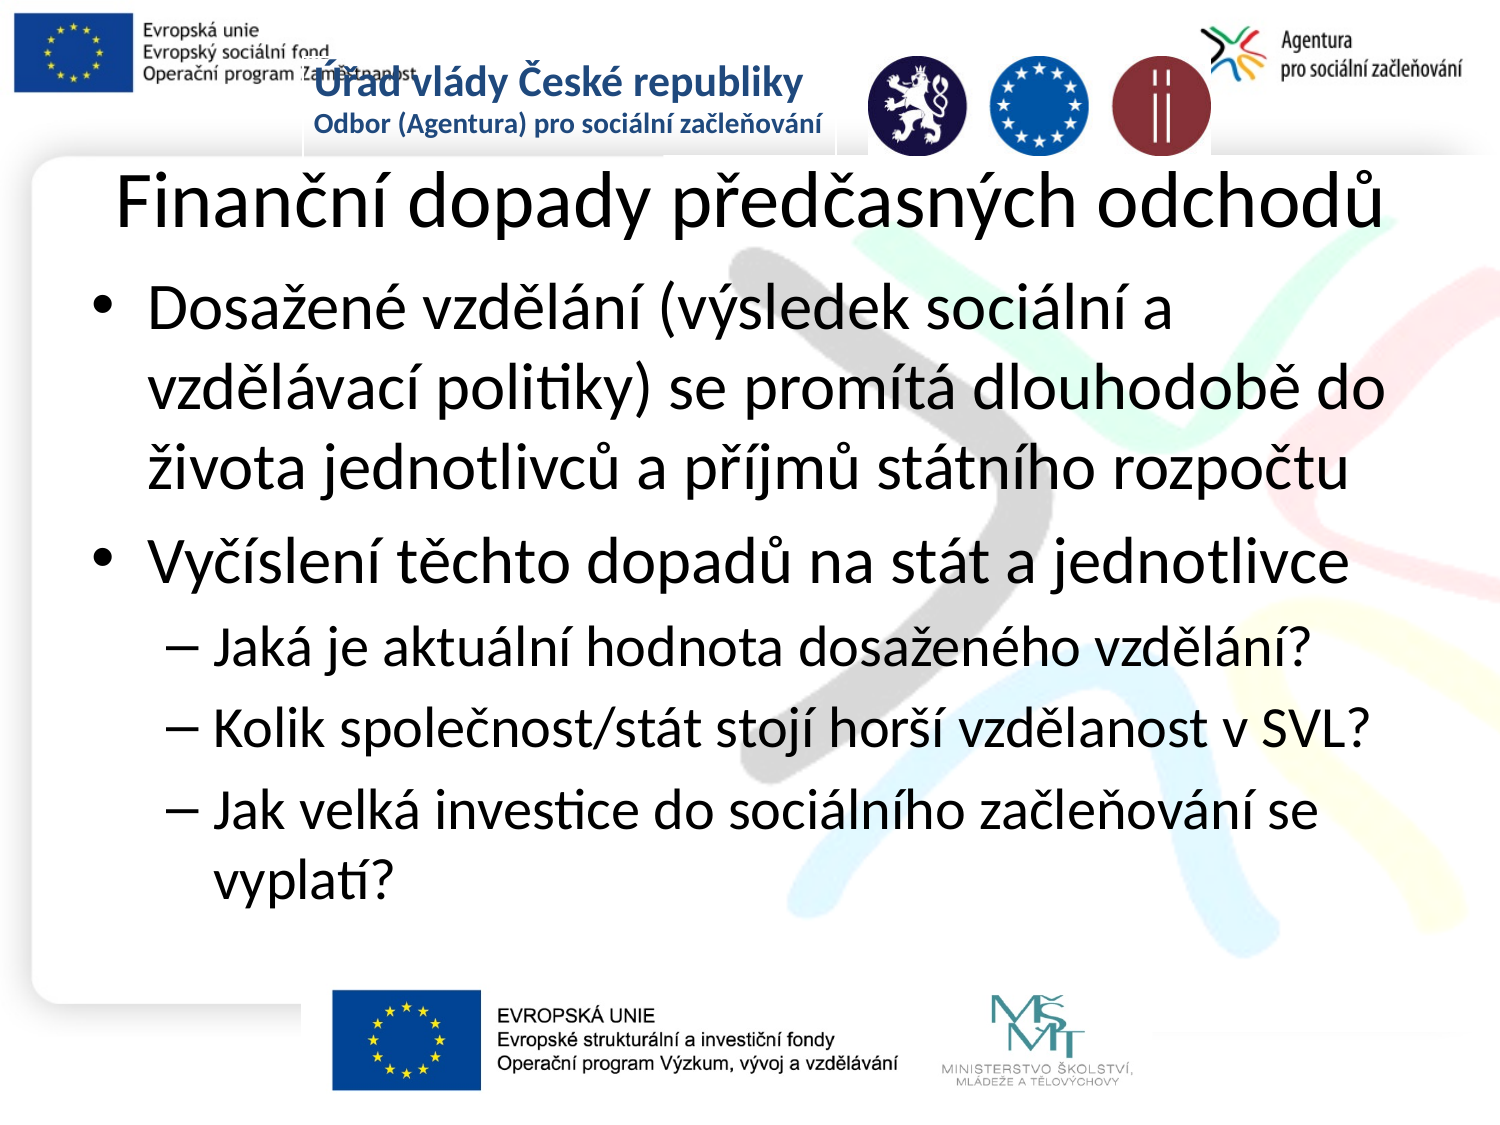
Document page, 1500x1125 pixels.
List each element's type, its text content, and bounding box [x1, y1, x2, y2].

picture [0, 0, 1500, 1125]
picture [304, 58, 835, 101]
picture [678, 79, 687, 92]
title Finanční dopady předčasných odchodů [76, 101, 1427, 255]
list Dosažené vzdělání (výsledek sociální a vzdělávací politiky) se promítá dlouhodobě do života jednotlivců a příjmů státního rozpočtu Vyčíslení těchto dopadů na stát a jednotlivce Jaká je aktuální hodnota dosaženého vzdělání? Kolik společnost/stát stojí horší vzdělanost v SVL? Jak velká investice do sociálního začleňování se vyplatí? [76, 255, 1427, 1029]
